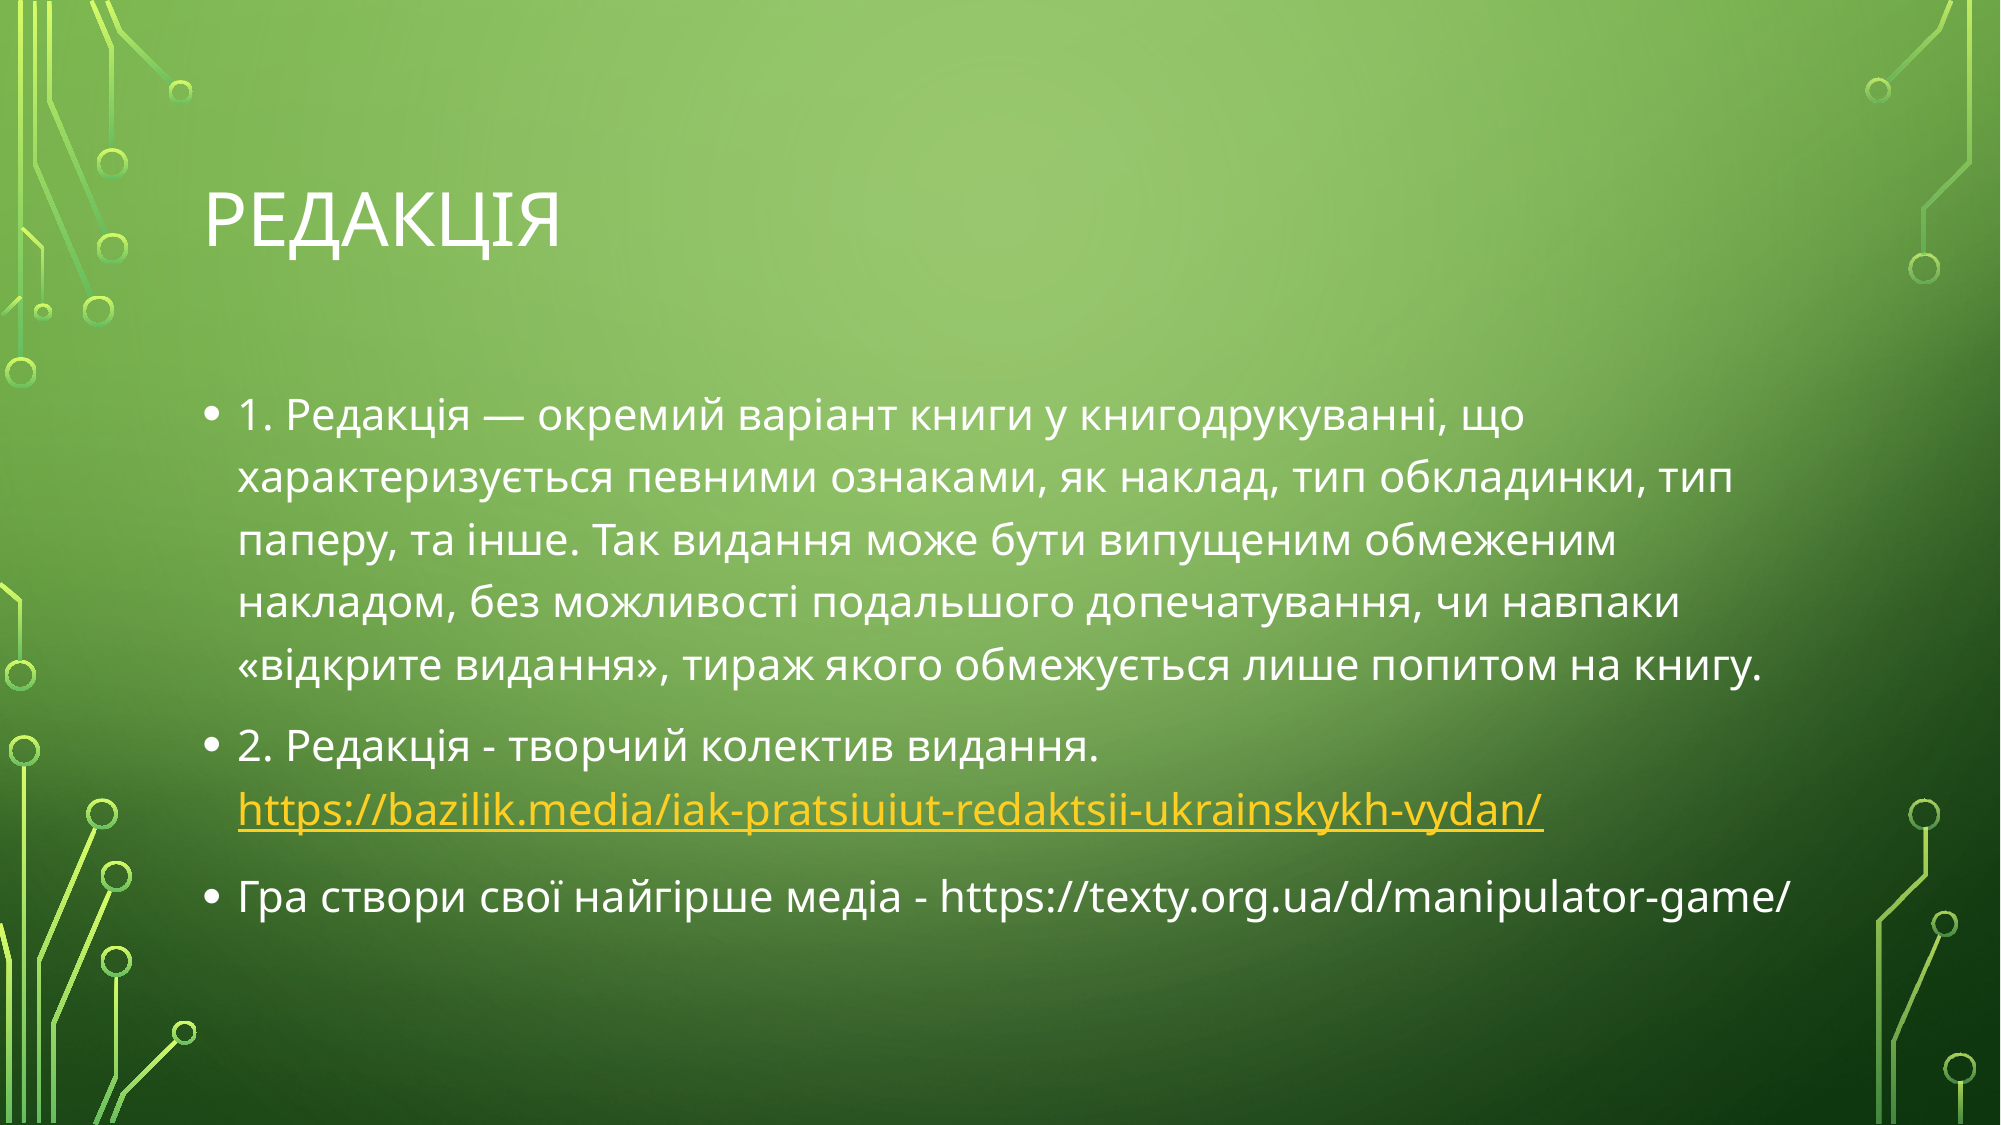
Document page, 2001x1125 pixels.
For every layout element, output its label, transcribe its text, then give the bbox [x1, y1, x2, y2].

list 1. Редакція — окремий варіант книги у книгодрукуванні, що характеризується певними ознаками, як наклад, тип обкладинки, тип паперу, та інше. Так видання може бути випущеним обмеженим накладом, без можливості подальшого допечатування, чи навпаки «відкрите видання», тираж якого обмежується лише попитом на книгу. 2. Редакція - творчий колектив видання. https://bazilik.media/iak-pratsiuiut-redaktsii-ukrainskykh-vydan/ Гра створи свої найгірше медіа - https://texty.org.ua/d/manipulator-game/ [187, 369, 1813, 950]
title Редакція [187, 101, 1813, 344]
